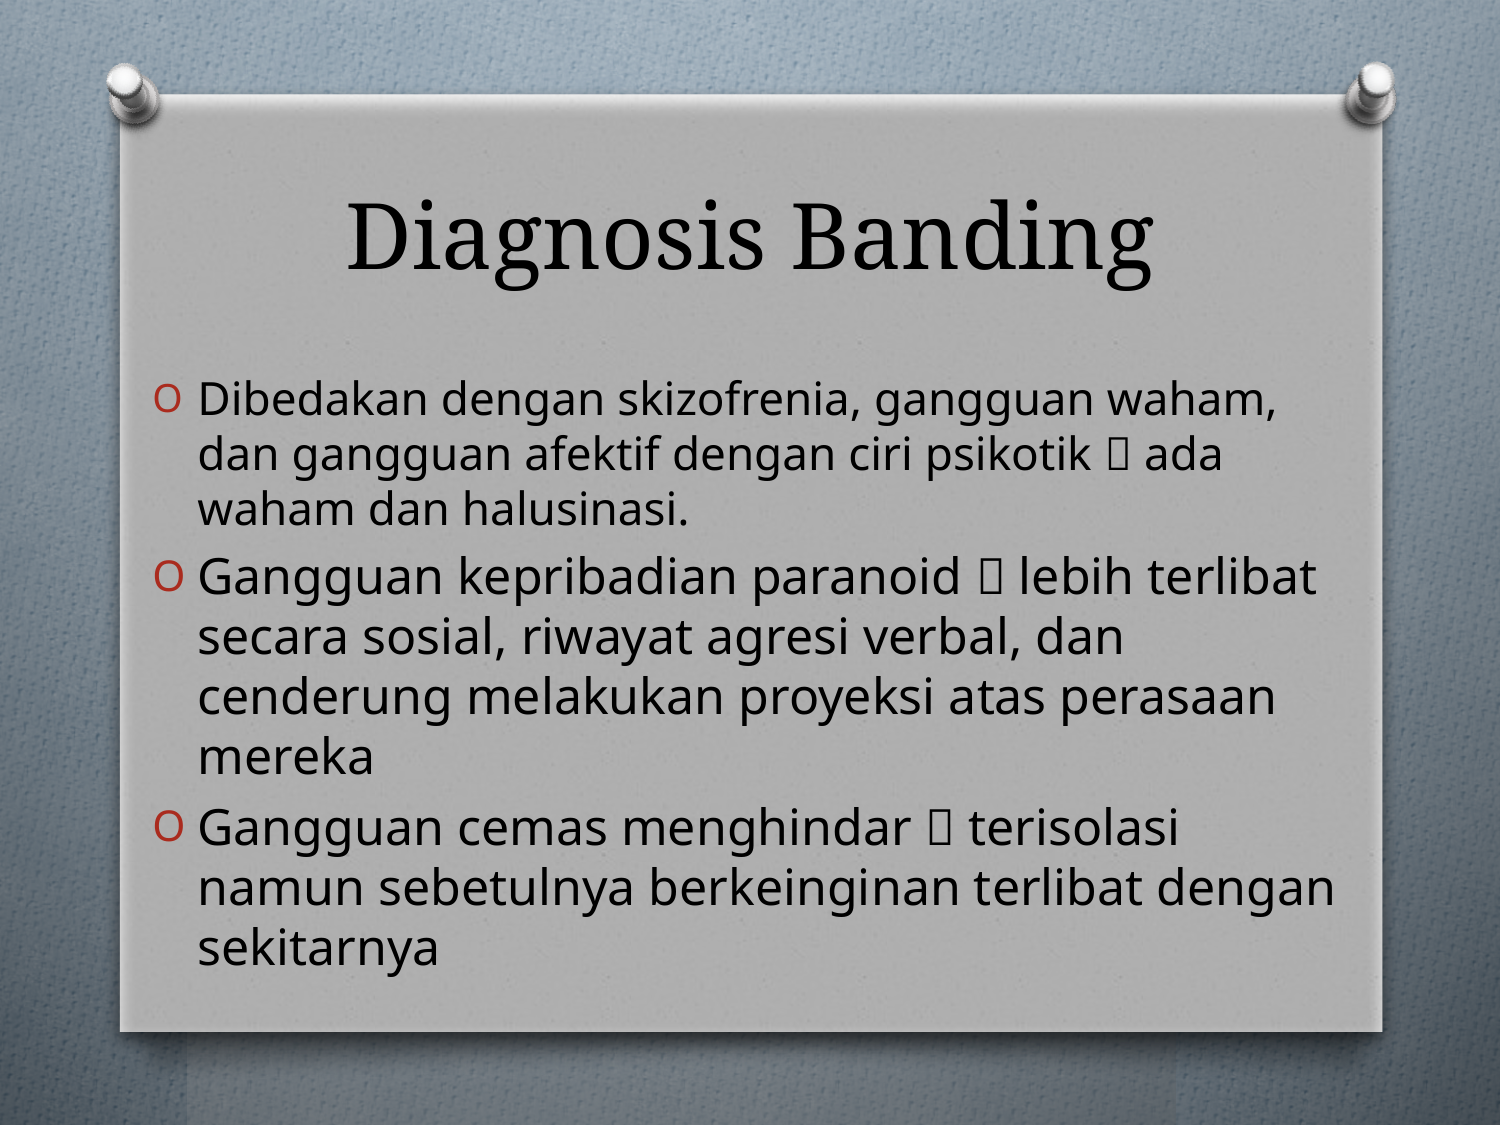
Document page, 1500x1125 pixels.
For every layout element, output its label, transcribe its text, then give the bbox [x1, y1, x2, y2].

title Diagnosis Banding [179, 134, 1323, 332]
picture [75, 29, 198, 153]
picture [1317, 35, 1439, 156]
list Dibedakan dengan skizofrenia, gangguan waham, dan gangguan afektif dengan ciri psikotik  ada waham dan halusinasi. Gangguan kepribadian paranoid  lebih terlibat secara sosial, riwayat agresi verbal, dan cenderung melakukan proyeksi atas perasaan mereka Gangguan cemas menghindar  terisolasi namun sebetulnya berkeinginan terlibat dengan sekitarnya [137, 362, 1363, 938]
